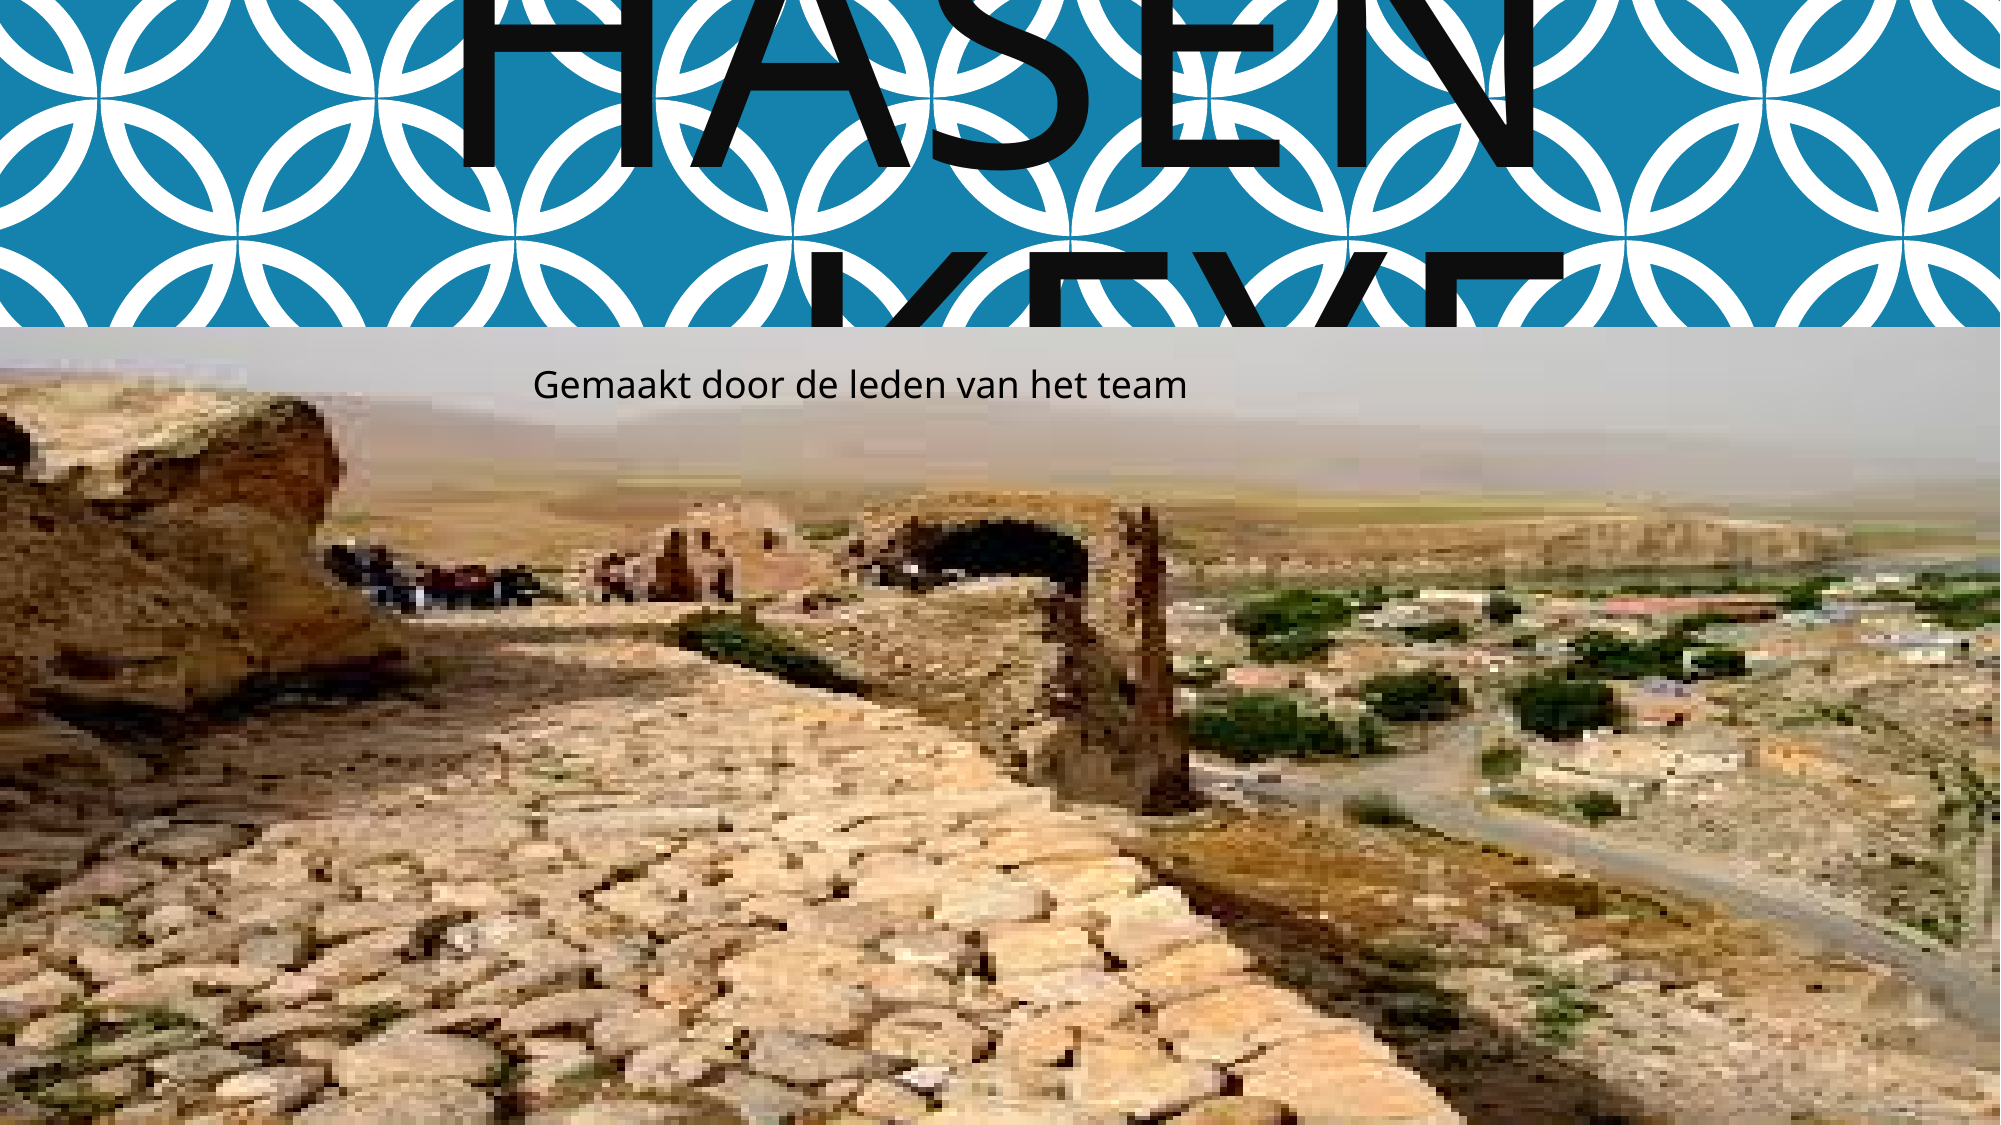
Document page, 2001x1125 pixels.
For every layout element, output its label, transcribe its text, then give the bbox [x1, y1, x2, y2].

picture [0, 327, 2000, 1125]
title Hasenkeyf [313, 113, 1589, 322]
